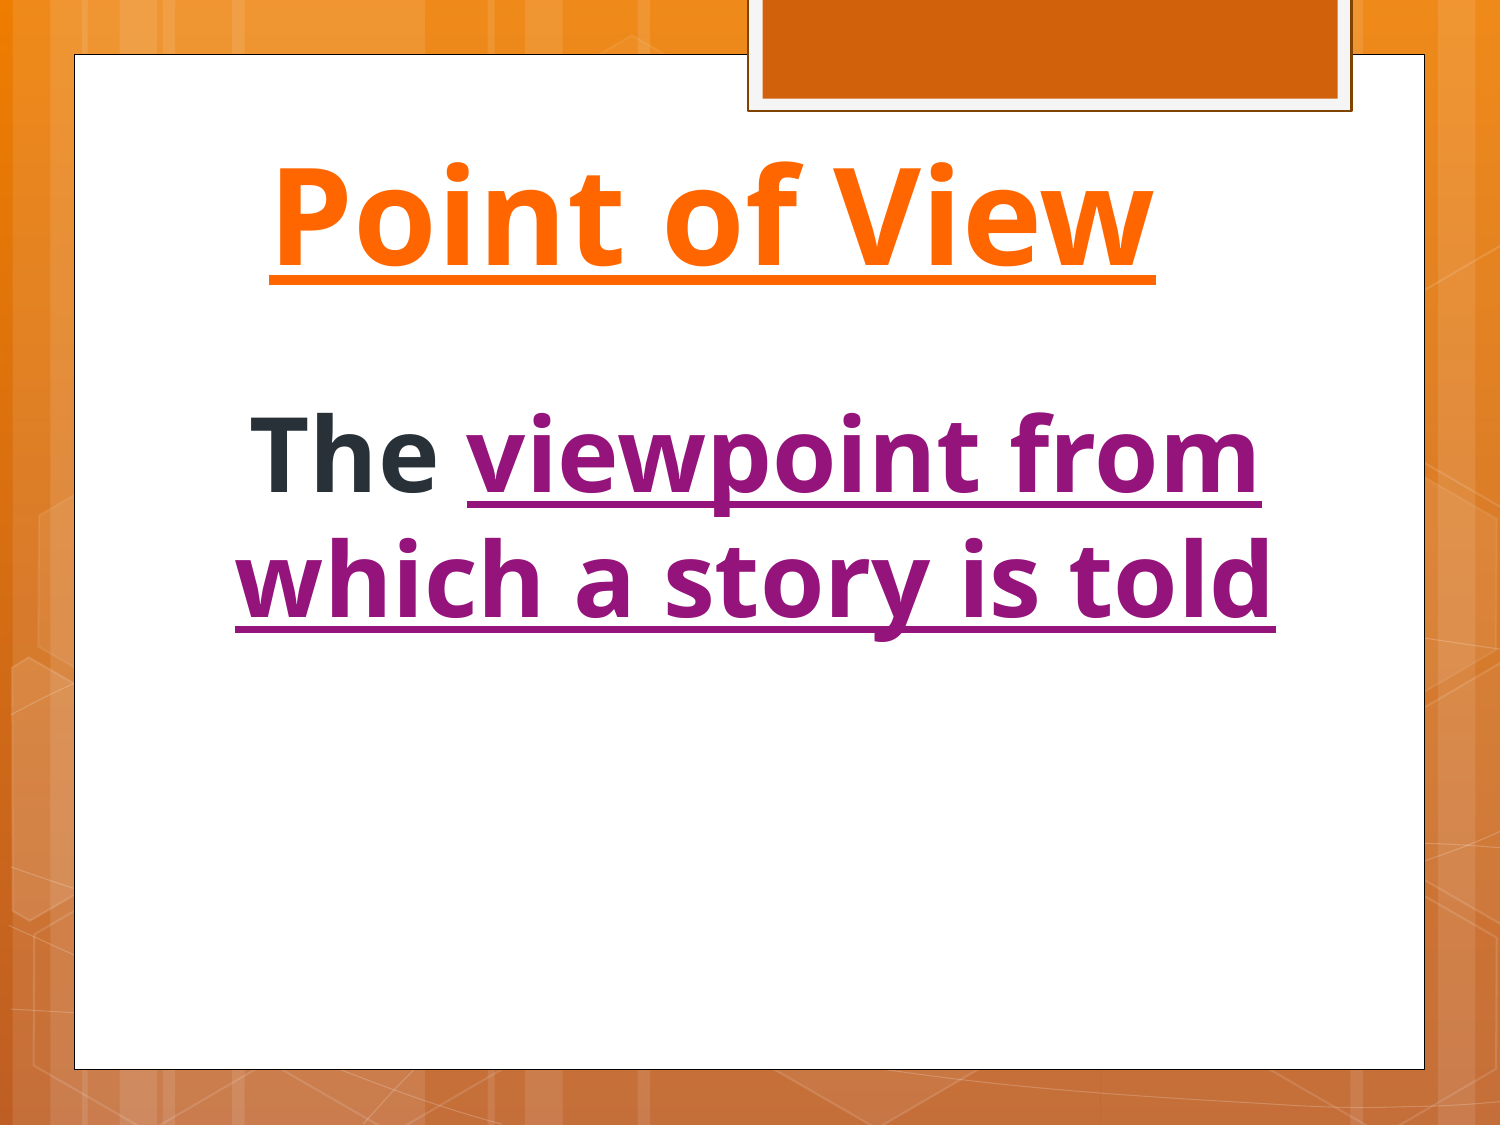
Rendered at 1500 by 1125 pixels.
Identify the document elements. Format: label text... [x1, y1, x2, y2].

list The viewpoint from which a story is told [87, 381, 1413, 957]
title Point of View [37, 112, 1388, 300]
